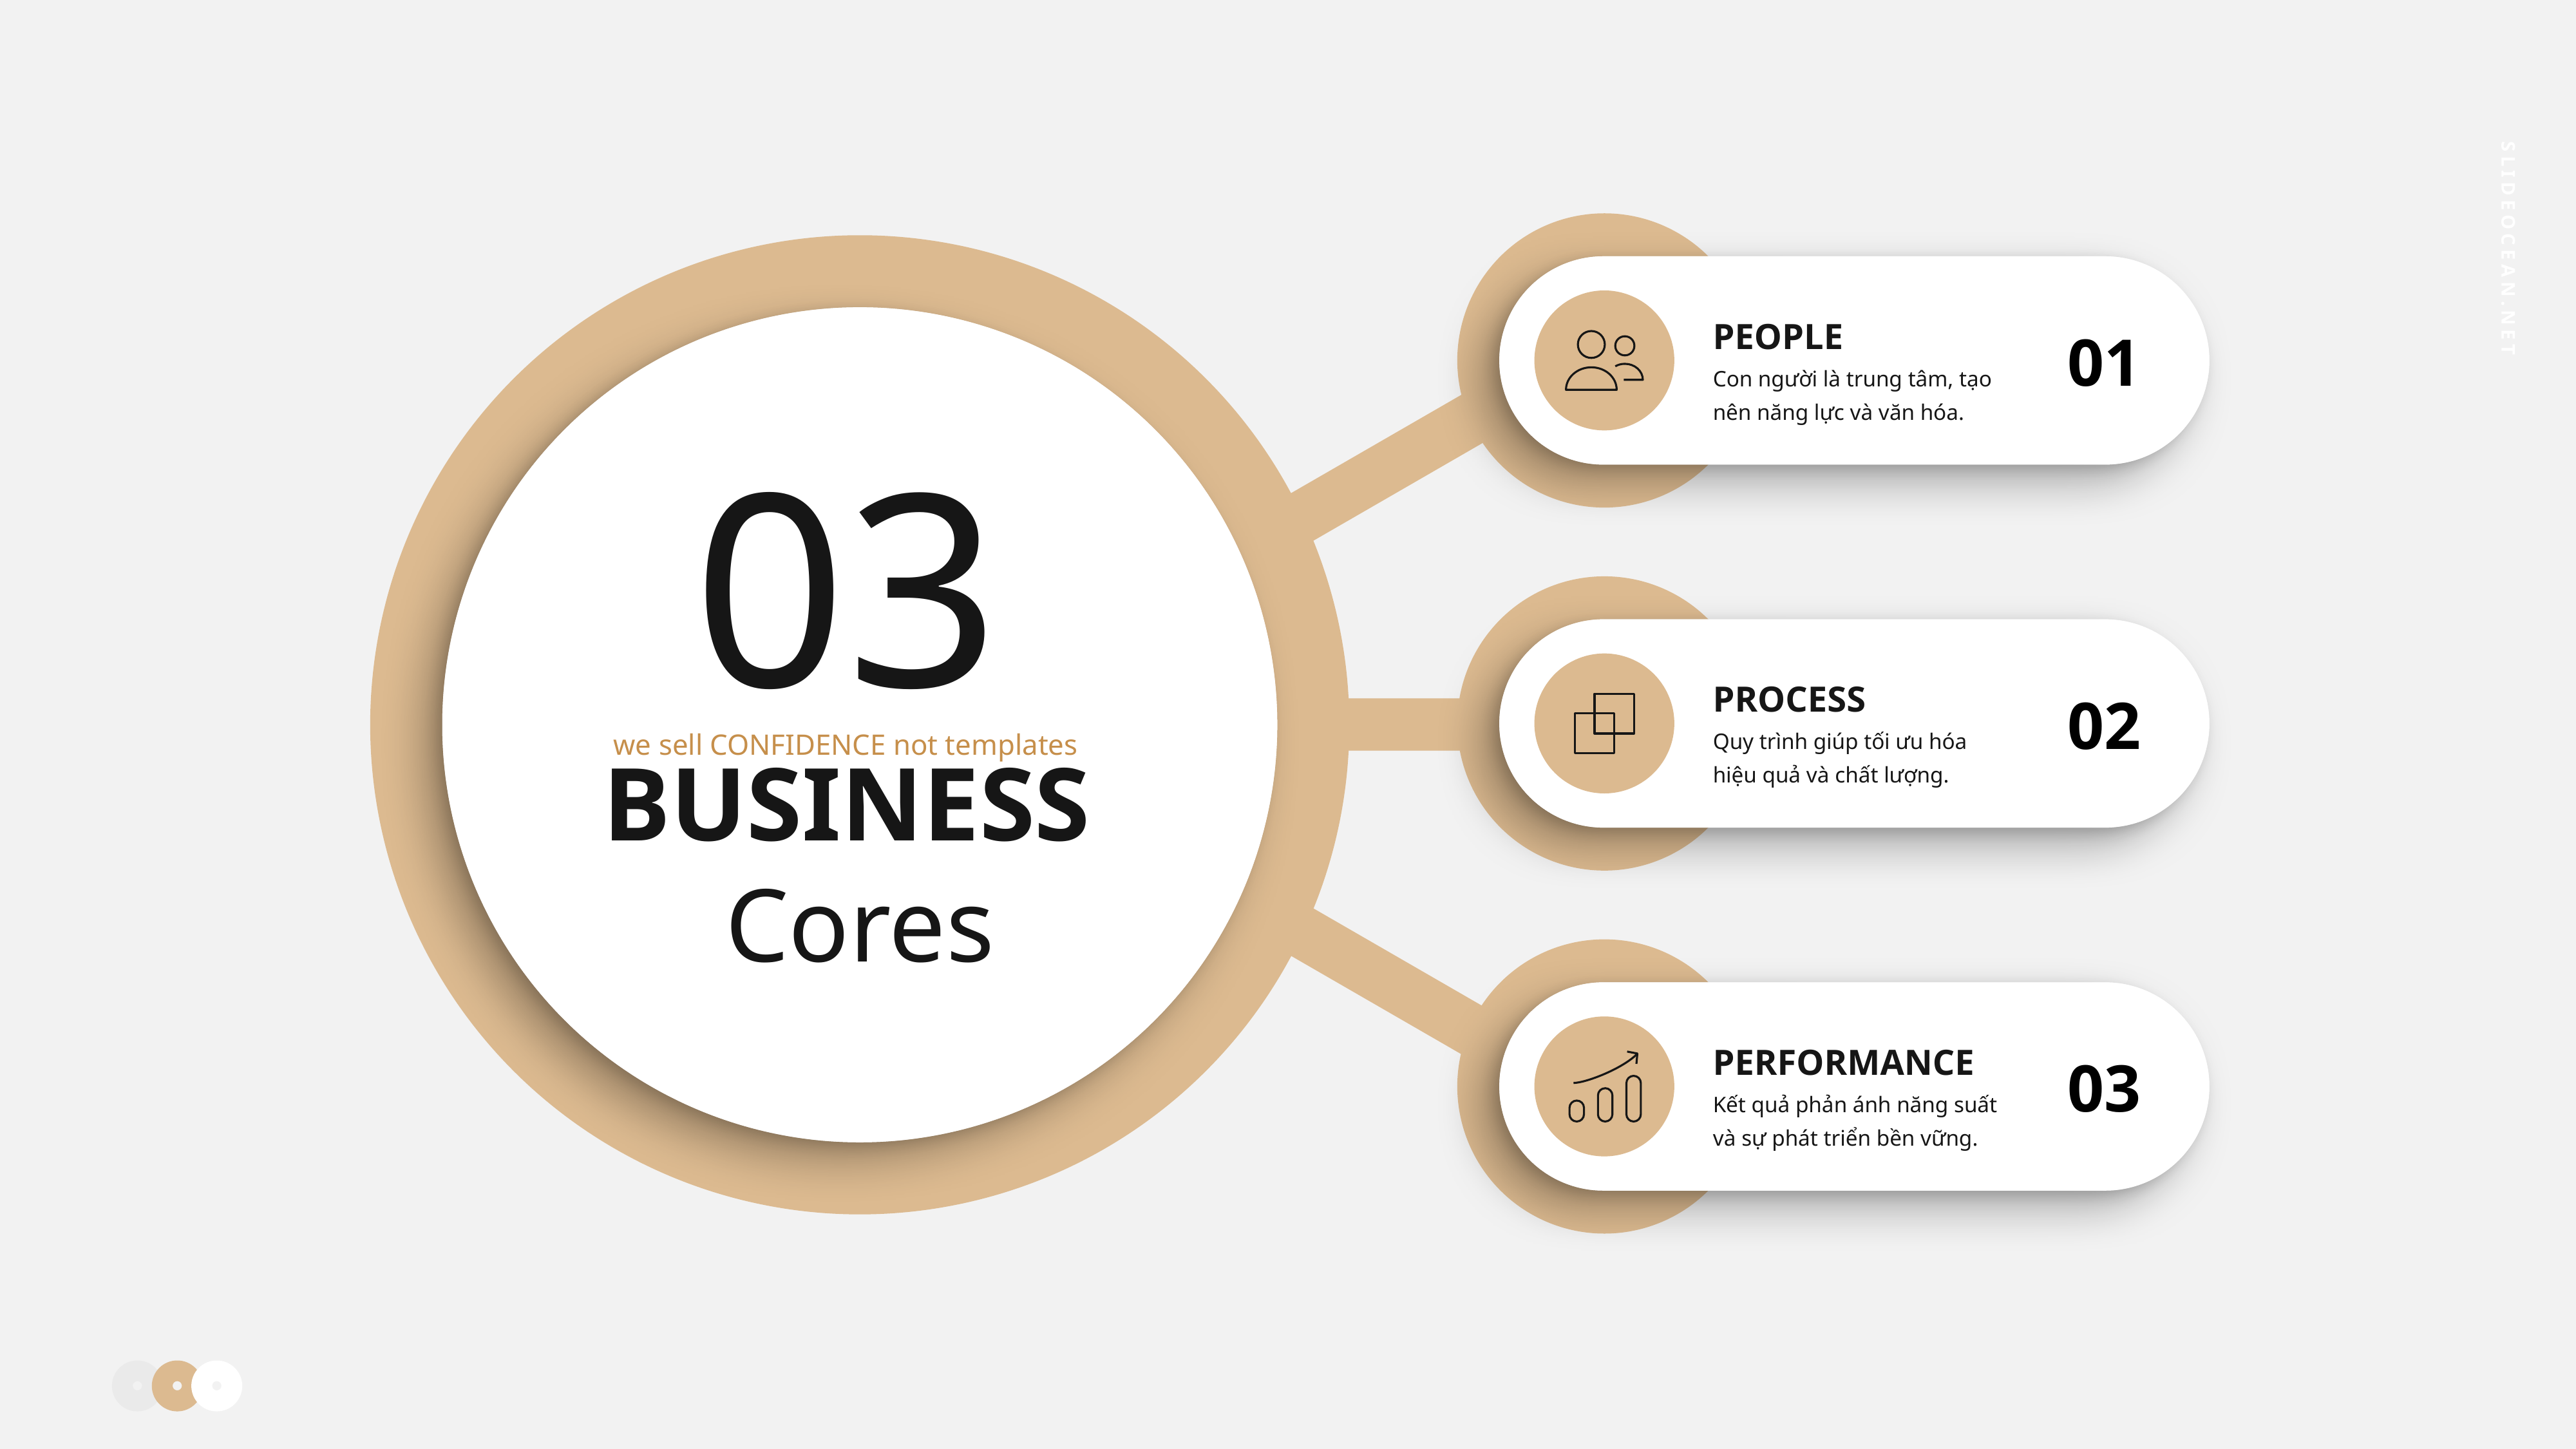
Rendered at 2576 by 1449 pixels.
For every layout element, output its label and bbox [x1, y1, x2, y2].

text_box [603, 1143, 1117, 1216]
text_box [1456, 256, 1499, 352]
text_box [369, 468, 442, 982]
text_box [1499, 575, 1700, 619]
text_box [1499, 212, 1700, 256]
text_box [1712, 290, 2011, 431]
text_box [1499, 619, 2210, 828]
text_box [1350, 697, 1458, 752]
text_box [1712, 653, 2011, 793]
text_box [1574, 693, 1634, 754]
text_box [1456, 983, 1499, 1077]
text_box [1712, 1016, 2011, 1157]
text_box [1499, 256, 2210, 465]
text_box [1278, 468, 1350, 982]
text_box [1292, 397, 1475, 541]
text_box [603, 234, 1117, 307]
text_box [1456, 620, 1499, 715]
text_box [1292, 908, 1481, 1054]
text_box [442, 307, 1278, 1143]
text_box [1499, 981, 2210, 1191]
text_box [1500, 938, 1700, 981]
